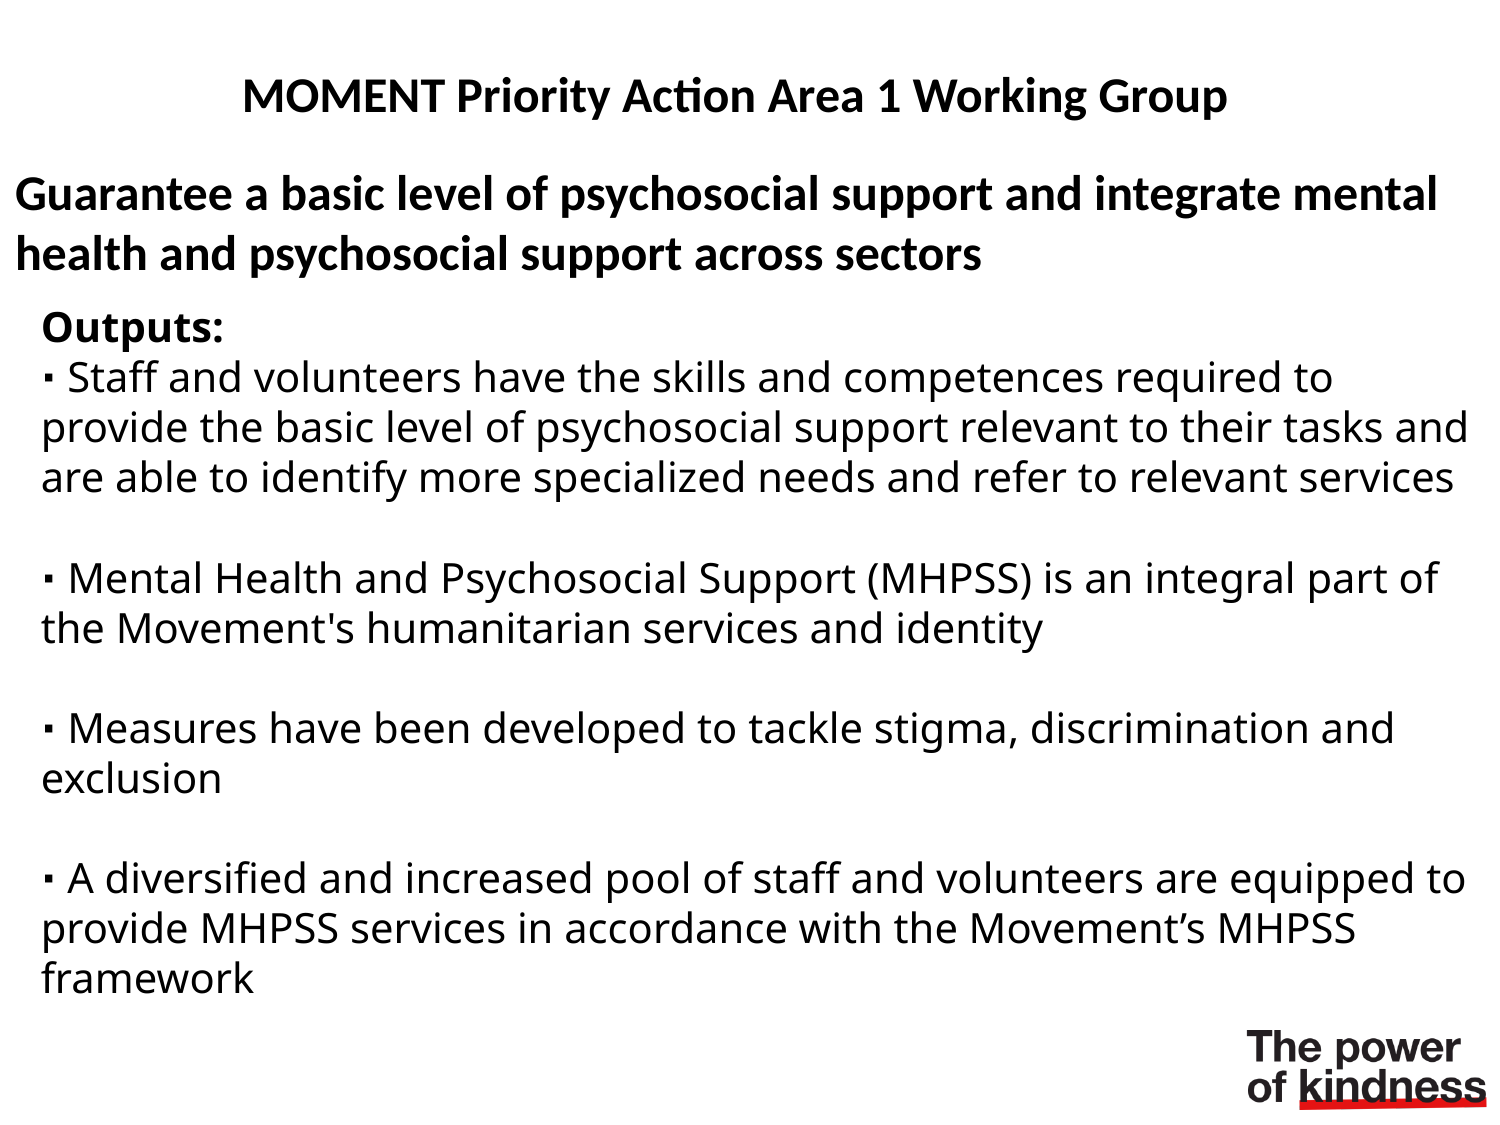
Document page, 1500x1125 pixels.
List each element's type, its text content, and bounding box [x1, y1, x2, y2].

list Guarantee a basic level of psychosocial support and integrate mental health and psychosocial support across sectors [0, 153, 1500, 506]
title MOMENT Priority Action Area 1 Working Group [0, 0, 1471, 153]
picture [1246, 1030, 1487, 1110]
text_box Outputs: ∙ Staff and volunteers have the skills and competences required to provide the basic level of psychosocial support relevant to their tasks and are able to identify more specialized needs and refer to relevant services ∙ Mental Health and Psychosocial Support (MHPSS) is an integral part of the Movement's humanitarian services and identity ∙ Measures have been developed to tackle stigma, discrimination and exclusion ∙ A diversified and increased pool of staff and volunteers are equipped to provide MHPSS services in accordance with the Movement’s MHPSS framework [26, 260, 1497, 1009]
